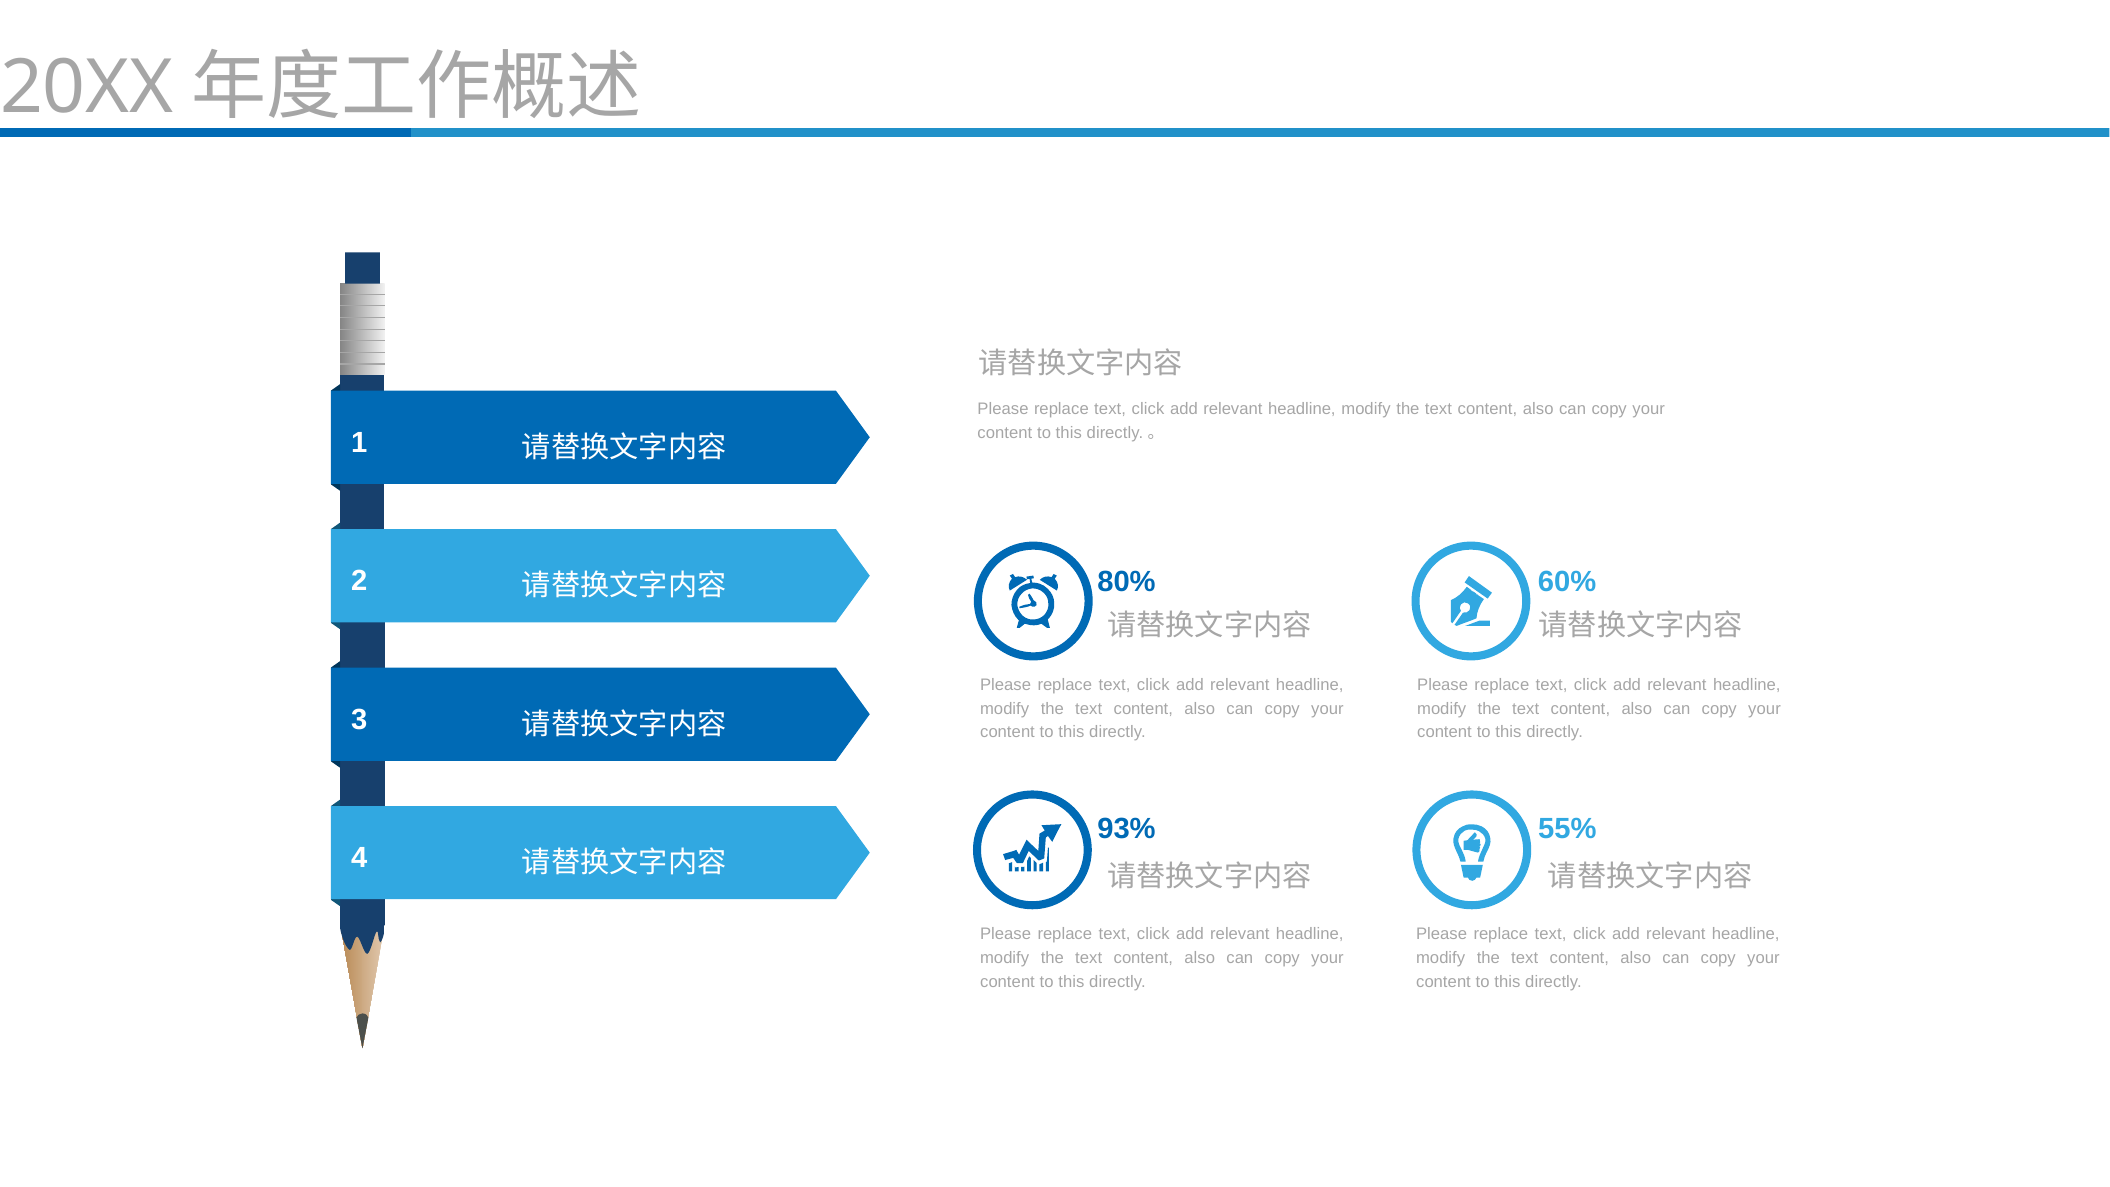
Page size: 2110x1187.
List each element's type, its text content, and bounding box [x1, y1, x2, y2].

text_box 60% [1523, 547, 1612, 605]
text_box [1039, 573, 1058, 591]
text_box [1411, 789, 1533, 911]
text_box [1453, 824, 1491, 862]
text_box [1008, 862, 1013, 872]
text_box Please replace text, click add relevant headline, modify the text content, also can copy your content to this directly. [965, 912, 1359, 999]
text_box [1033, 860, 1037, 872]
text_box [330, 252, 870, 1049]
text_box Please replace text, click add relevant headline, modify the text content, also can copy your content to this directly. [965, 662, 1359, 749]
text_box [1039, 862, 1044, 872]
text_box 请替换文字内容 [1533, 842, 1768, 900]
text_box [972, 540, 1092, 662]
text_box [1003, 824, 1062, 864]
text_box [1027, 856, 1031, 872]
text_box [1450, 576, 1492, 626]
text_box 93% [1082, 795, 1171, 853]
text_box 请替换文字内容 [1523, 592, 1759, 649]
text_box 请替换文字内容 [1092, 592, 1328, 649]
text_box 55% [1523, 795, 1612, 853]
text_box [1008, 573, 1055, 628]
text_box [1460, 864, 1483, 881]
text_box 80% [1082, 547, 1171, 605]
text_box Please replace text, click add relevant headline, modify the text content, also can copy your content to this directly. [1401, 912, 1795, 999]
text_box 20XX年度工作概述 [0, 37, 785, 129]
text_box 请替换文字内容 [1092, 842, 1328, 900]
text_box [1410, 540, 1523, 662]
text_box Please replace text, click add relevant headline, modify the text content, also can copy your content to this directly.。 [962, 386, 1681, 449]
text_box 请替换文字内容 [963, 330, 1199, 386]
text_box [1045, 847, 1049, 872]
text_box [971, 789, 1092, 911]
text_box Please replace text, click add relevant headline, modify the text content, also can copy your content to this directly. [1402, 662, 1796, 749]
